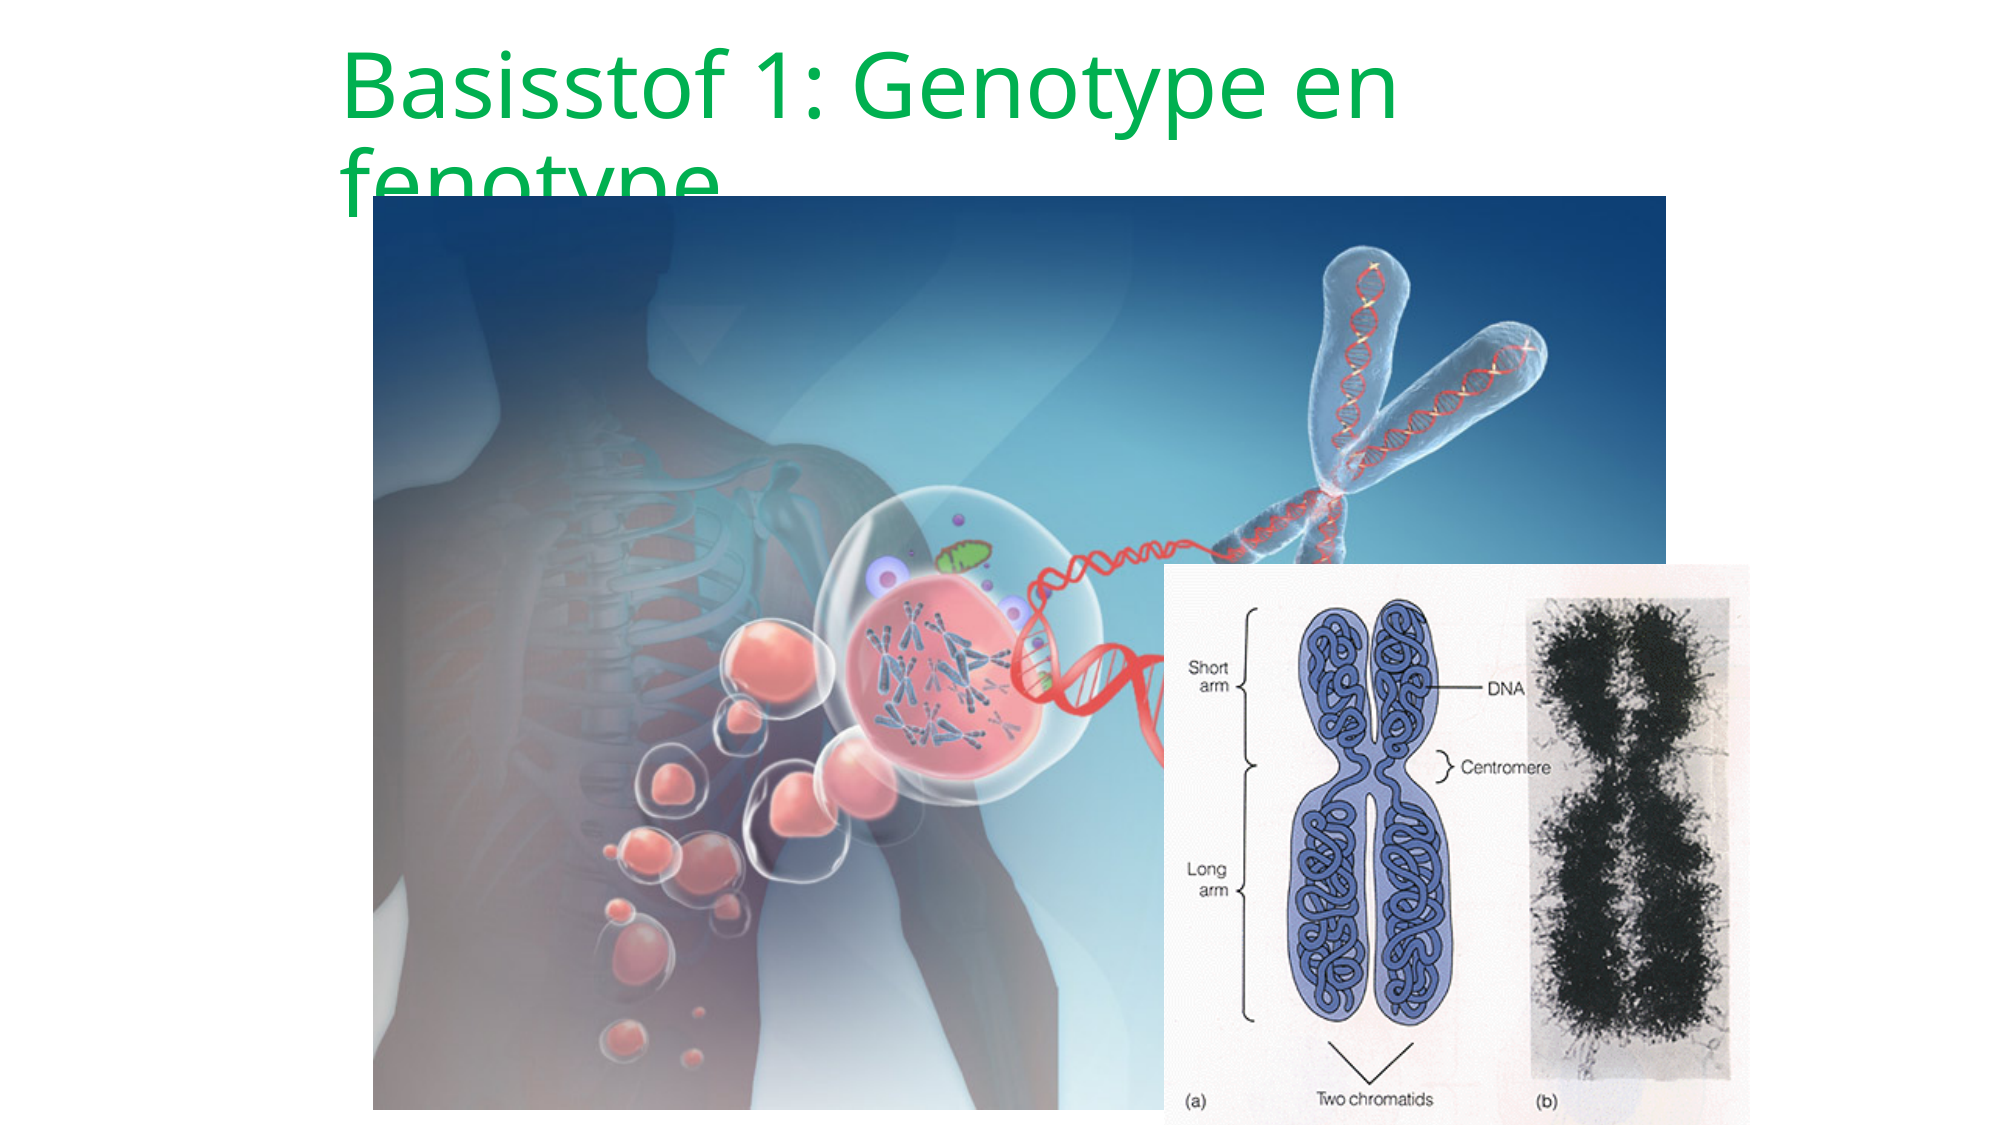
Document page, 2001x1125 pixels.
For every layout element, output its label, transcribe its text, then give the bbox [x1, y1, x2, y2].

picture [373, 196, 1750, 1125]
title Basisstof 1: Genotype en fenotype [324, 45, 1675, 233]
